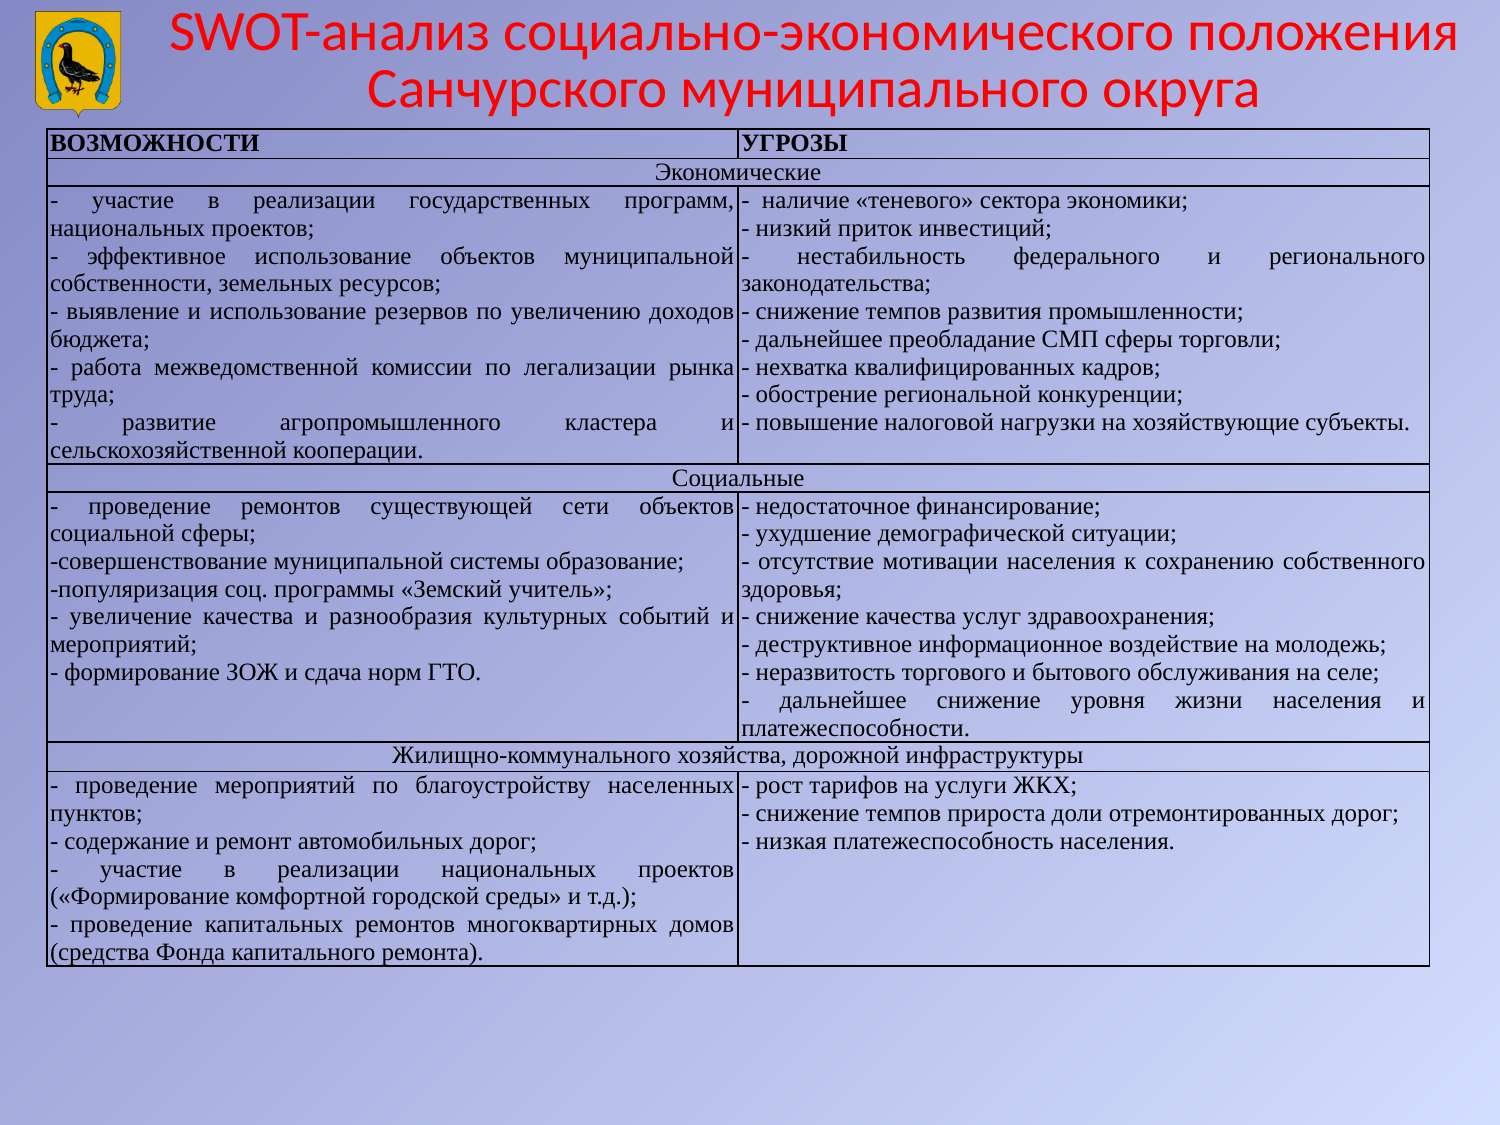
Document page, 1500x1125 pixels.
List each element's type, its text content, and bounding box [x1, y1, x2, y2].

table_cell Жилищно-коммунального хозяйства, дорожной инфраструктуры [48, 743, 1429, 771]
table_header УГРОЗЫ [739, 130, 1429, 158]
picture [34, 11, 121, 118]
table_cell Экономические [48, 159, 1429, 185]
table_cell - наличие «теневого» сектора экономики; - низкий приток инвестиций; - нестабильность федерального и регионального законодательства; - снижение темпов развития промышленности; - дальнейшее преобладание СМП сферы торговли; - нехватка квалифицированных кадров; - обострение региональной конкуренции; - повышение налоговой нагрузки на хозяйствующие субъекты. [739, 187, 1429, 463]
table_cell - проведение ремонтов существующей сети объектов социальной сферы; -совершенствование муниципальной системы образование; -популяризация соц. программы «Земский учитель»; - увеличение качества и разнообразия культурных событий и мероприятий; - формирование ЗОЖ и сдача норм ГТО. [48, 493, 737, 741]
text_box SWOT-анализ социально-экономического положения Санчурского муниципального округа [128, 0, 1500, 129]
table_cell Социальные [48, 465, 1429, 491]
table_cell - проведение мероприятий по благоустройству населенных пунктов; - содержание и ремонт автомобильных дорог; - участие в реализации национальных проектов («Формирование комфортной городской среды» и т.д.); - проведение капитальных ремонтов многоквартирных домов (средства Фонда капитального ремонта). [48, 772, 737, 965]
table_header ВОЗМОЖНОСТИ [48, 130, 737, 158]
table_cell - участие в реализации государственных программ, национальных проектов; - эффективное использование объектов муниципальной собственности, земельных ресурсов; - выявление и использование резервов по увеличению доходов бюджета; - работа межведомственной комиссии по легализации рынка труда; - развитие агропромышленного кластера и сельскохозяйственной кооперации. [48, 187, 737, 463]
table_cell - рост тарифов на услуги ЖКХ; - снижение темпов прироста доли отремонтированных дорог; - низкая платежеспособность населения. [739, 772, 1429, 965]
table_cell - недостаточное финансирование; - ухудшение демографической ситуации; - отсутствие мотивации населения к сохранению собственного здоровья; - снижение качества услуг здравоохранения; - деструктивное информационное воздействие на молодежь; - неразвитость торгового и бытового обслуживания на селе; - дальнейшее снижение уровня жизни населения и платежеспособности. [739, 493, 1429, 741]
